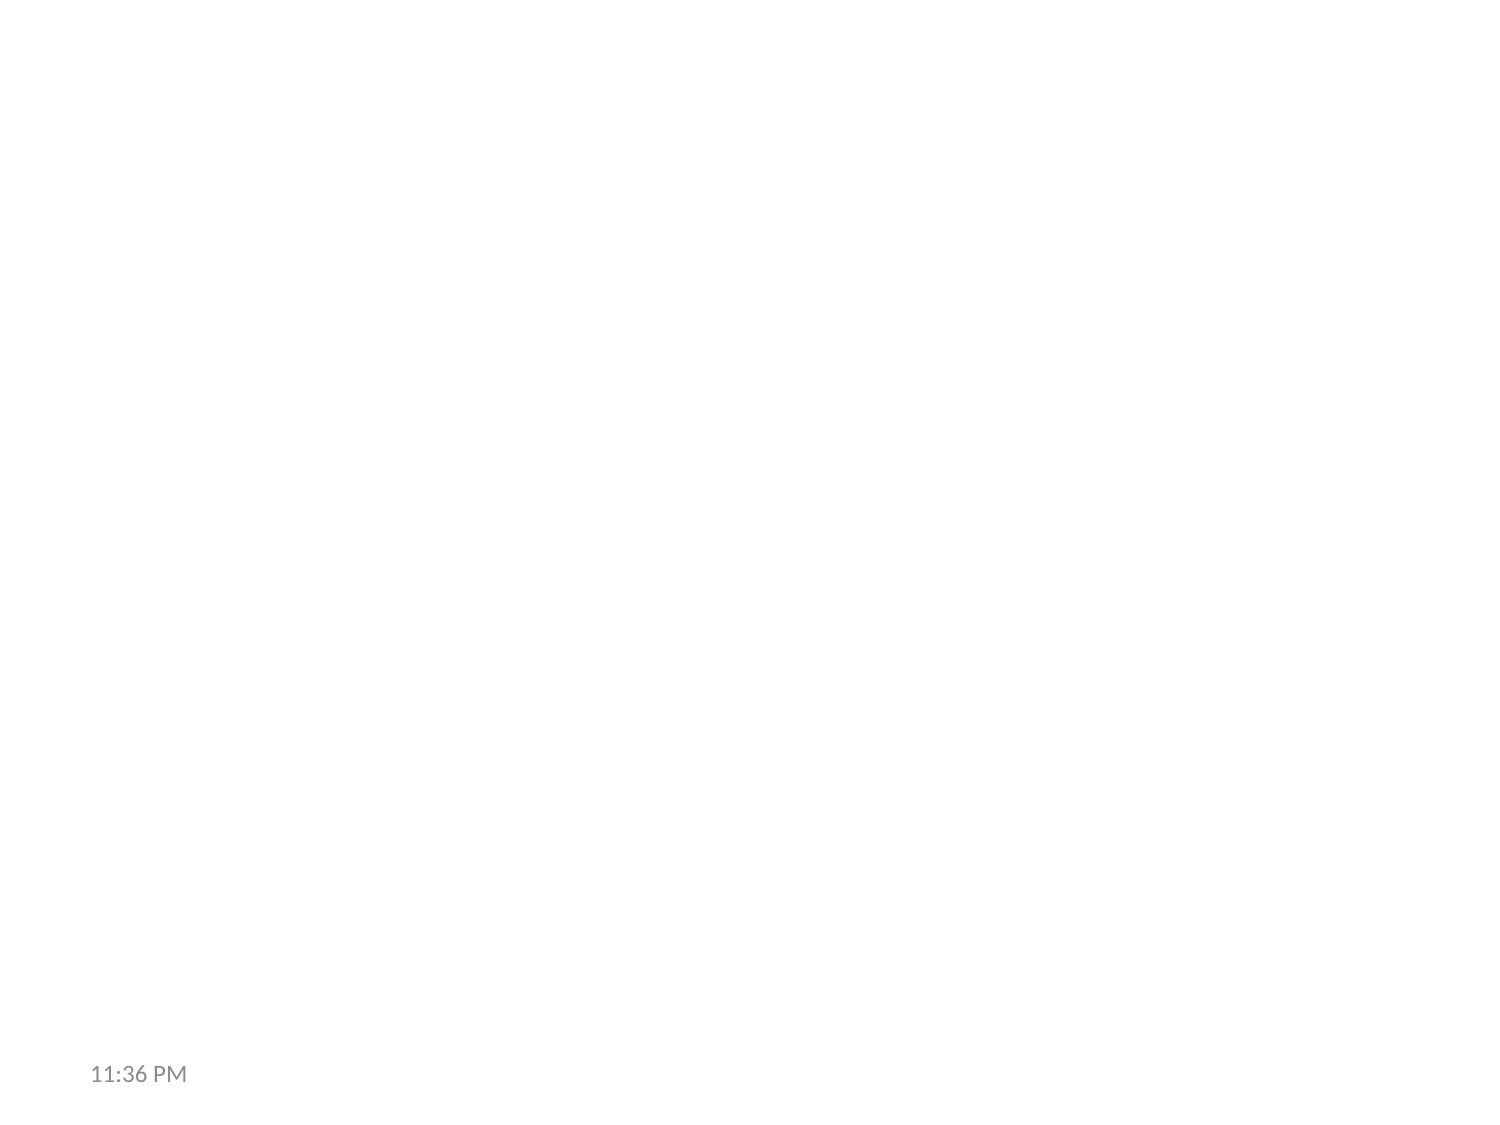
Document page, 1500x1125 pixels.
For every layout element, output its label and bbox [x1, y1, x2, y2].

slide_number [75, 1042, 425, 1103]
